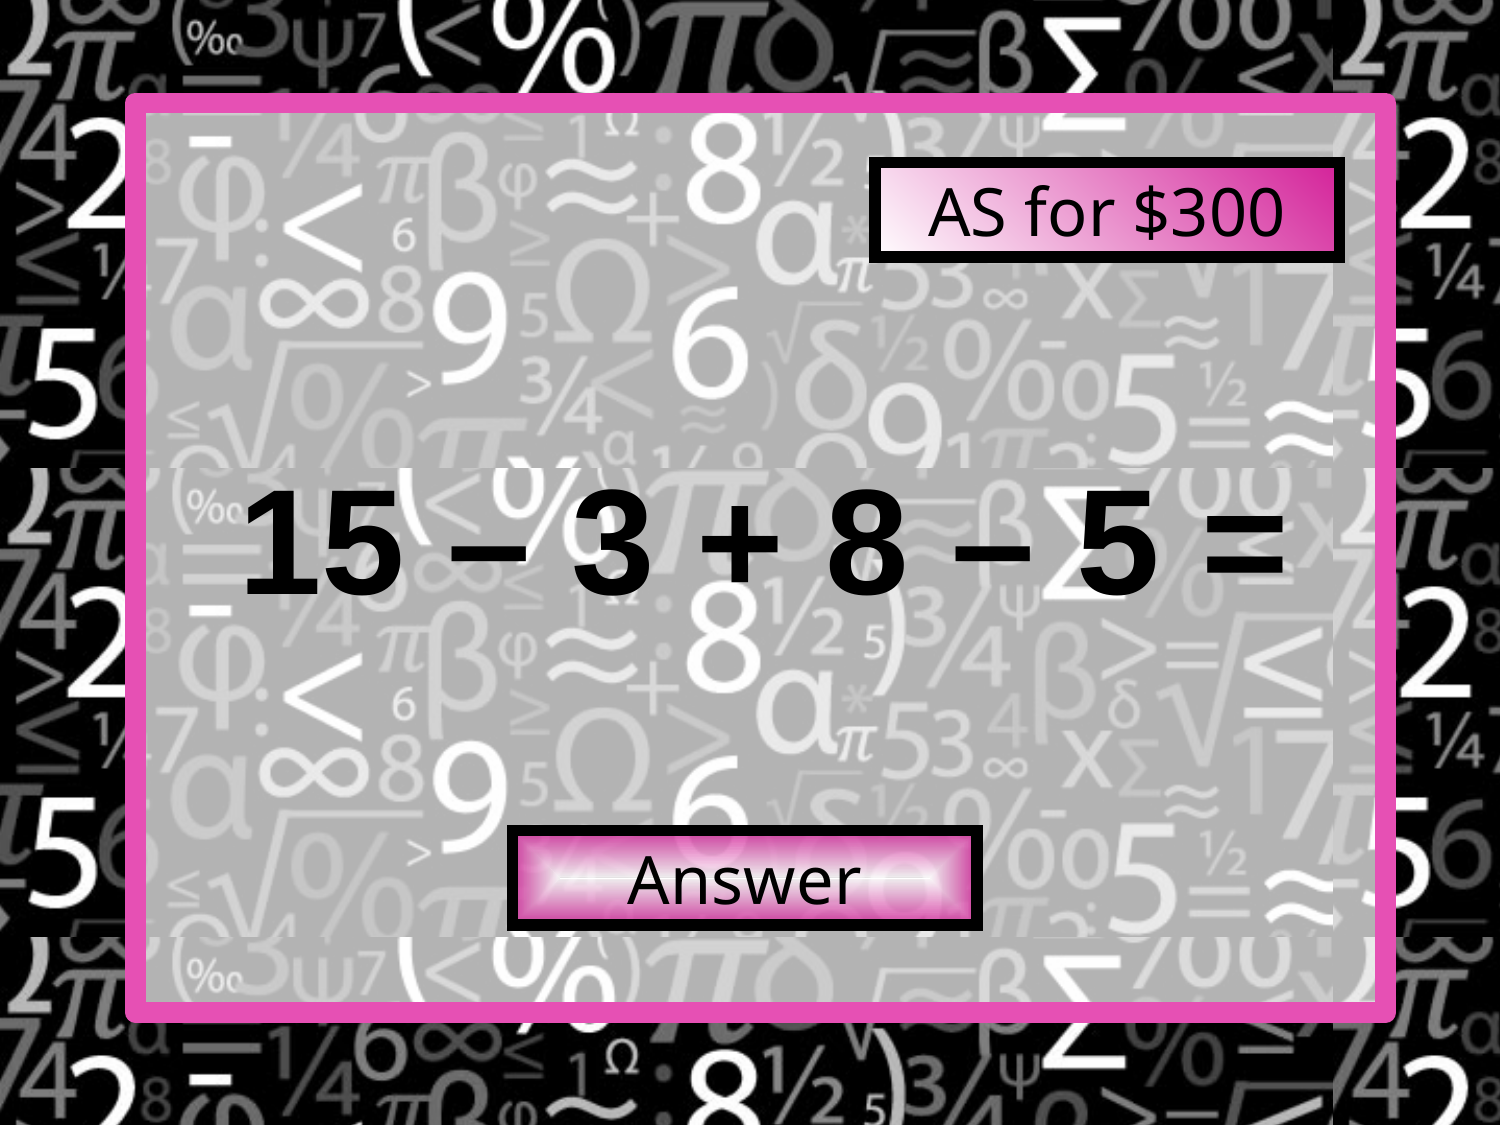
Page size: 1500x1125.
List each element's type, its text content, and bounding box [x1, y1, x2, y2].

text_box [134, 101, 1388, 1015]
picture [0, 0, 1500, 1125]
text_box 15 – 3 + 8 – 5 = [223, 437, 1324, 633]
text_box Answer [512, 830, 977, 926]
text_box AS for $300 [874, 162, 1340, 258]
